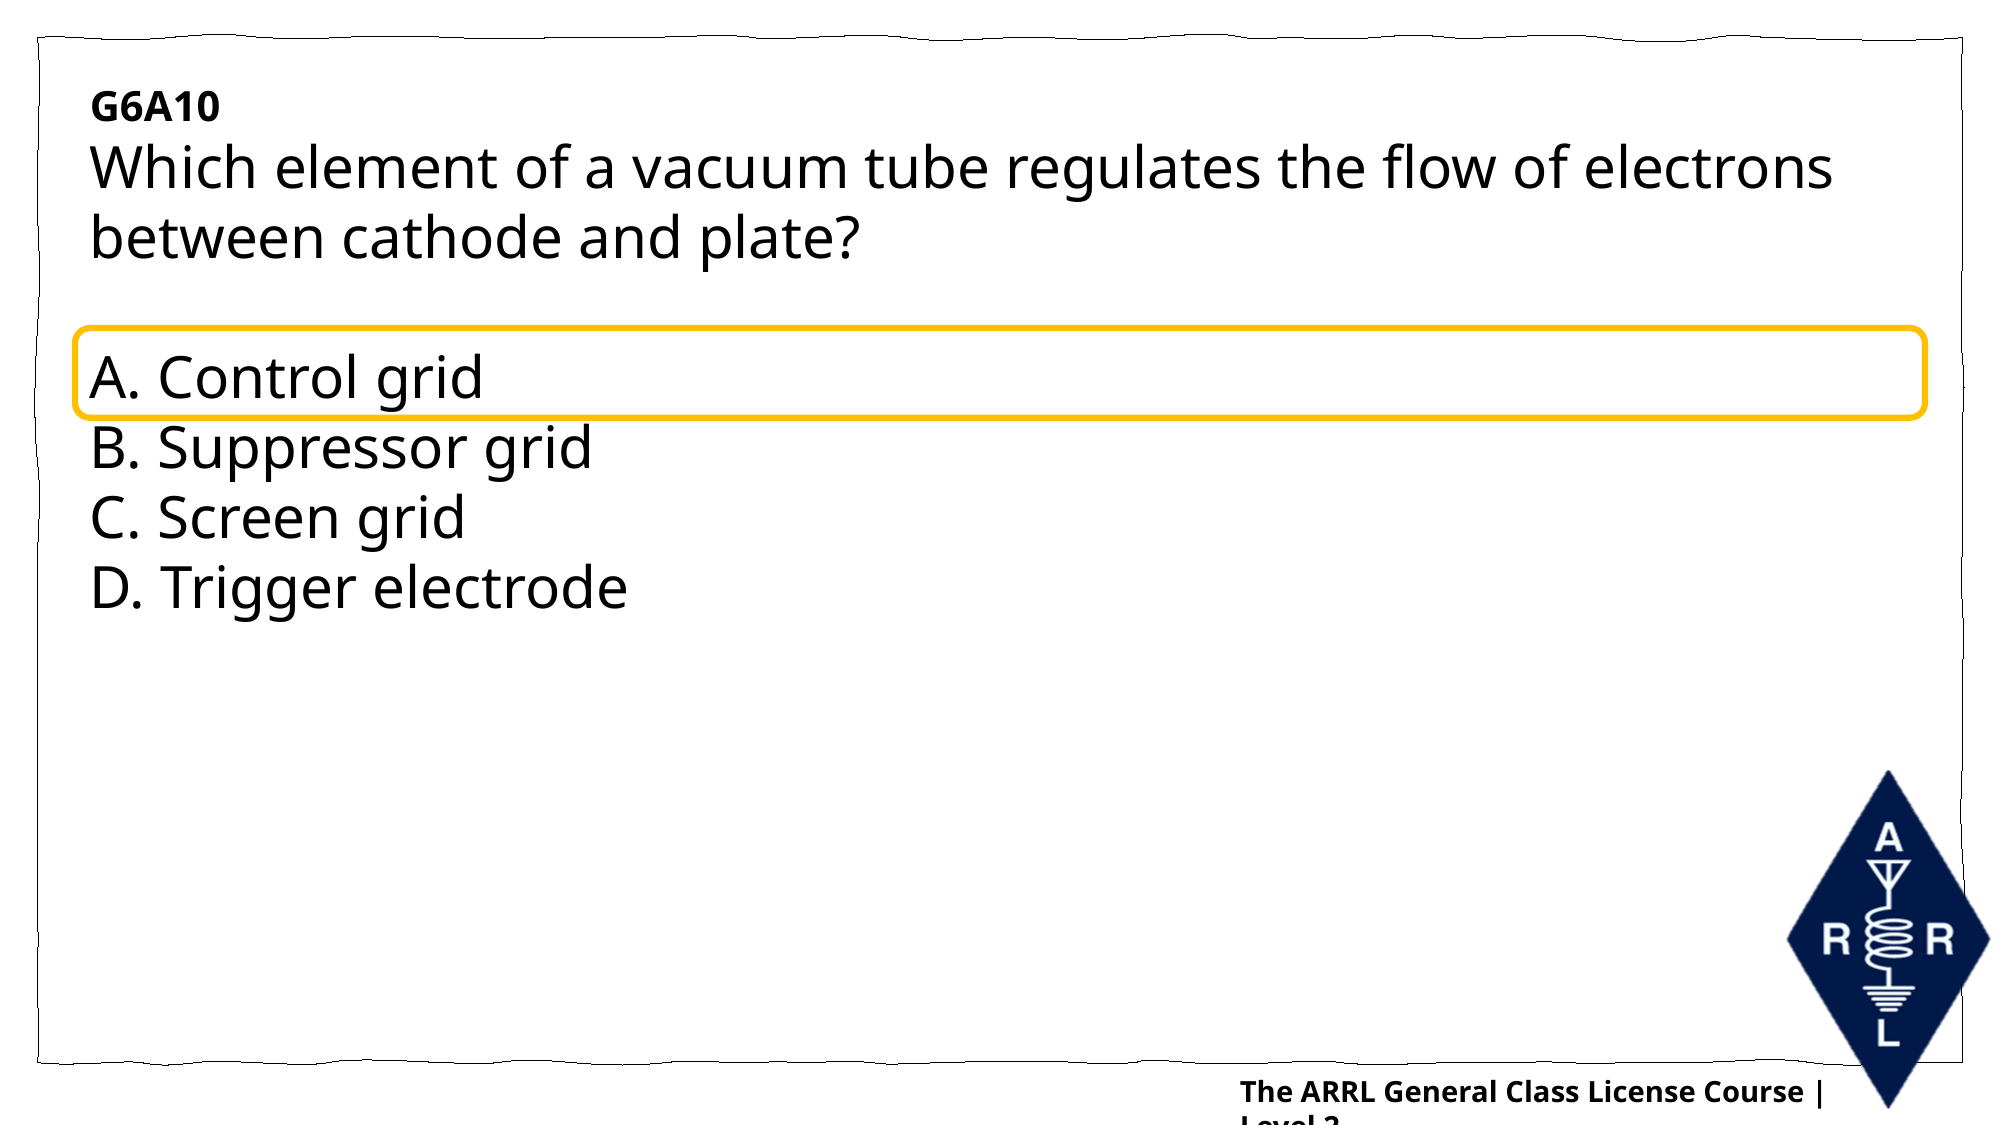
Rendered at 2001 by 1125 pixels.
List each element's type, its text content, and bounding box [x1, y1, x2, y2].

text_box G6A10 Which element of a vacuum tube regulates the flow of electrons between cathode and plate? A. Control grid B. Suppressor grid C. Screen grid D. Trigger electrode [75, 411, 1850, 628]
text_box [73, 327, 1927, 419]
text_box G6A10 Which element of a vacuum tube regulates the flow of electrons between cathode and plate? A. Control grid B. Suppressor grid C. Screen grid D. Trigger electrode [75, 72, 1850, 335]
picture [1773, 752, 1999, 1125]
